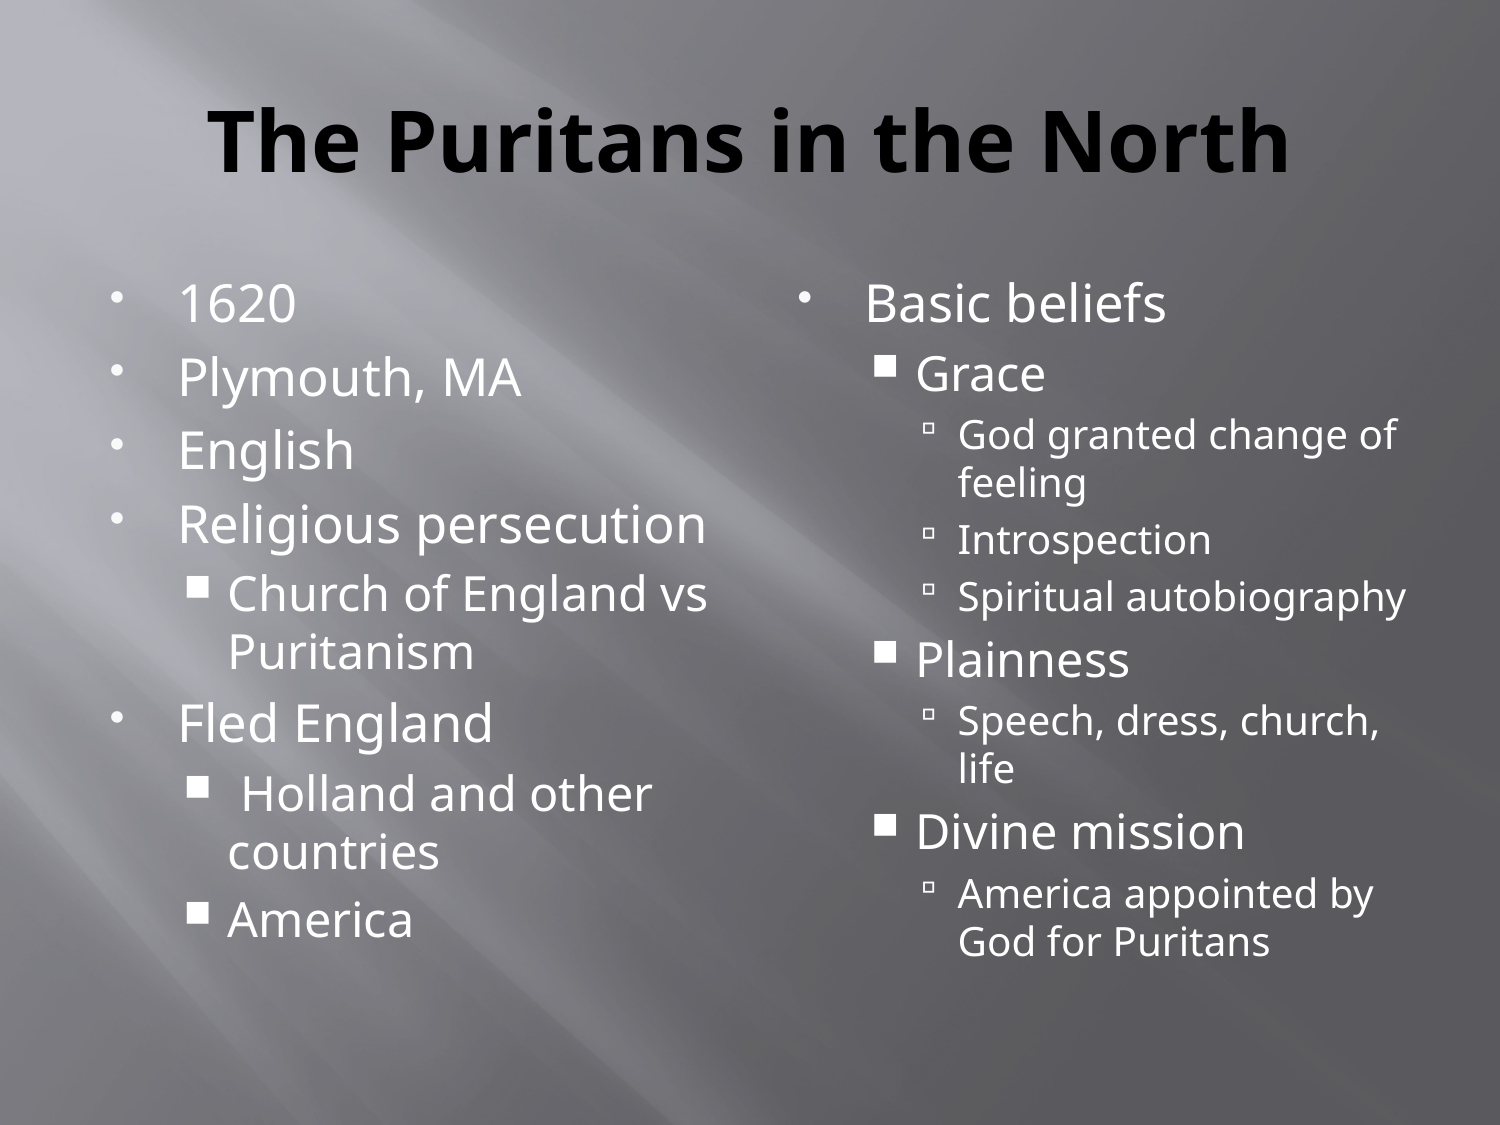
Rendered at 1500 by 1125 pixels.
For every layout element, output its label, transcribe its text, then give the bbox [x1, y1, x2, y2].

list Basic beliefs Grace God granted change of feeling Introspection Spiritual autobiography Plainness Speech, dress, church, life Divine mission America appointed by God for Puritans [762, 262, 1425, 1005]
title The Puritans in the North [75, 45, 1425, 233]
list 1620 Plymouth, MA English Religious persecution Church of England vs Puritanism Fled England Holland and other countries America [75, 262, 738, 1005]
